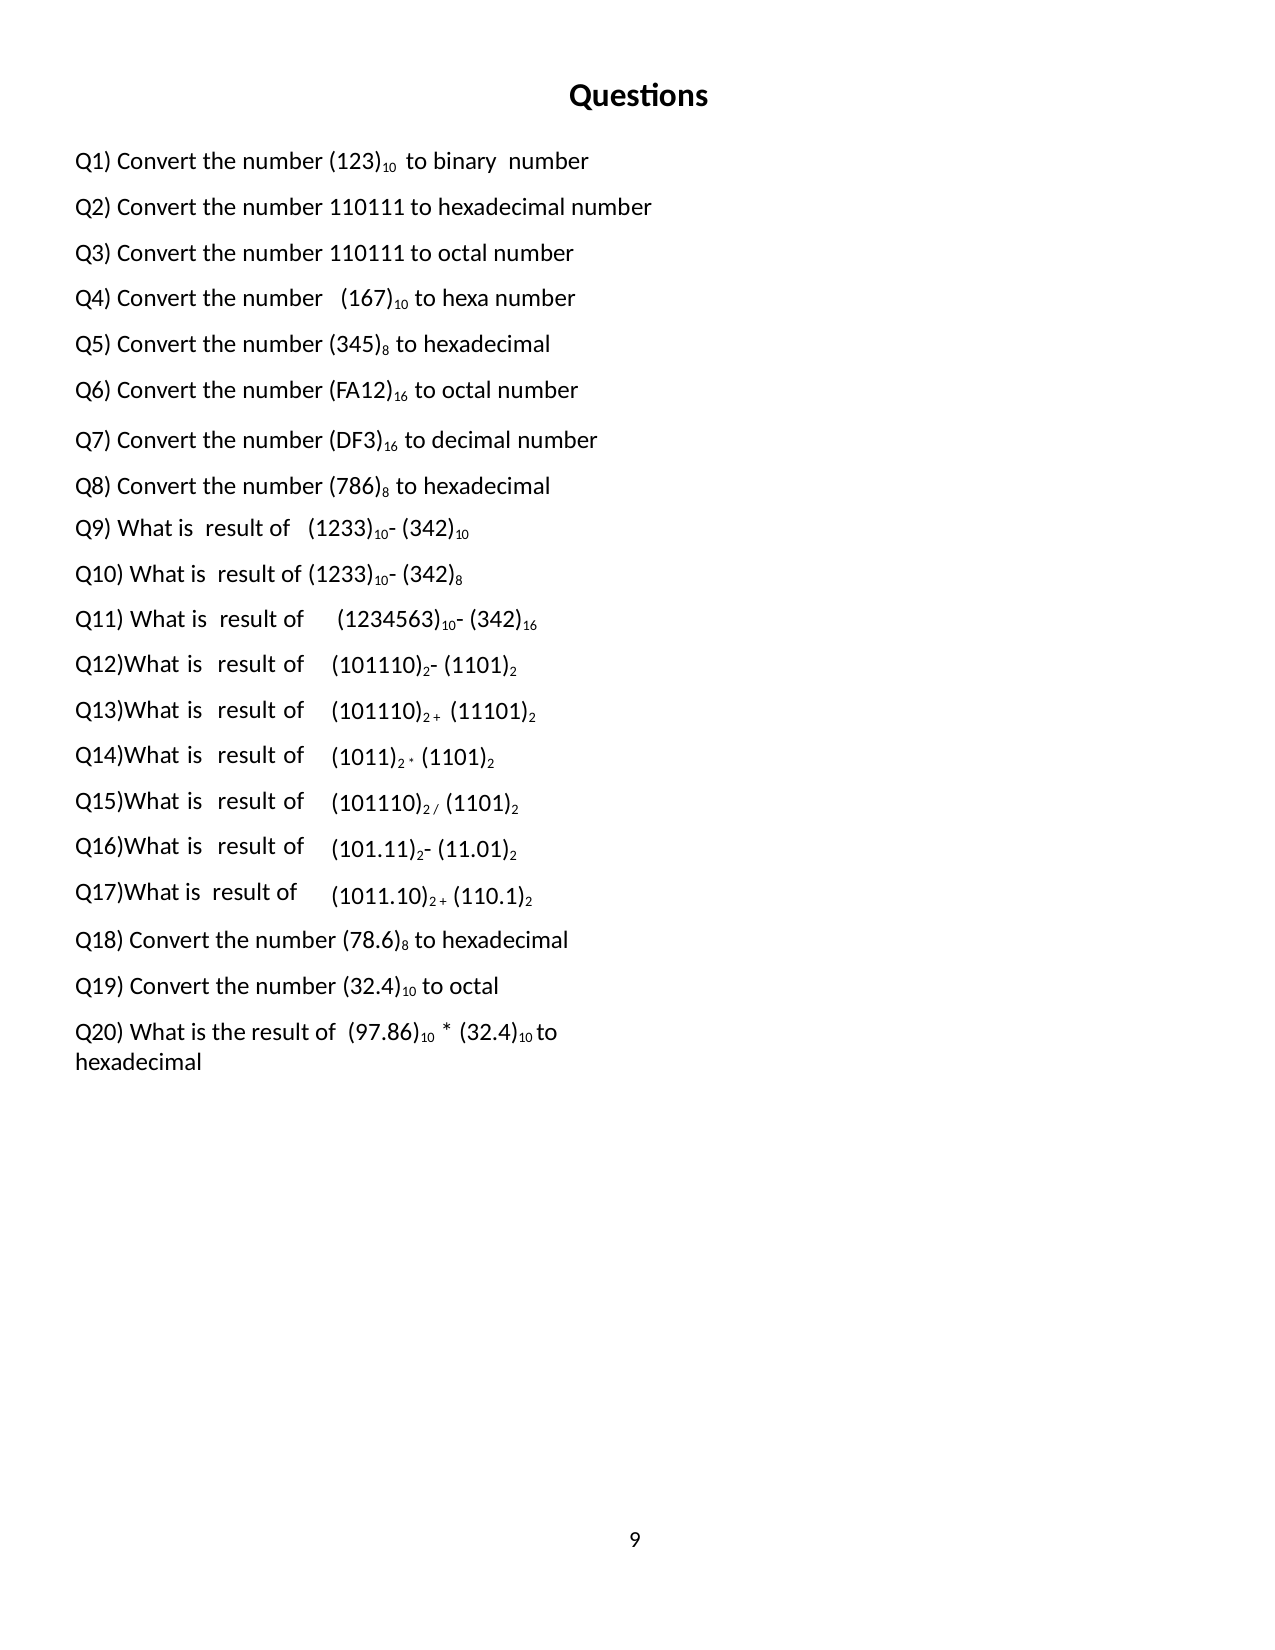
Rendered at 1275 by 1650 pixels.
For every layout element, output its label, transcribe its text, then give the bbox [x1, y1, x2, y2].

text_box (1234563)10- (342)16 (101110)2- (1101)2 (101110)2 + (11101)2 (1011)2 * (1101)2 (101110)2 / (1101)2 (101.11)2- (11.01)2 (1011.10)2 + (110.1)2 [329, 602, 544, 907]
slide_number 9 [624, 1524, 645, 1553]
text_box Q18) Convert the number (78.6)8 to hexadecimal Q19) Convert the number (32.4)10 to octal Q20) What is the result of (97.86)10 * (32.4)10 to hexadecimal [72, 907, 699, 1076]
text_box Questions Q1) Convert the number (123)10 to binary number Q2) Convert the number 110111 to hexadecimal number Q3) Convert the number 110111 to octal number Q4) Convert the number (167)10 to hexa number Q5) Convert the number (345)8 to hexadecimal Q6) Convert the number (FA12)16 to octal number Q7) Convert the number (DF3)16 to decimal number Q8) Convert the number (786)8 to hexadecimal Q9) What is result of (1233)10- (342)10 Q10) What is result of (1233)10- (342)8 [72, 73, 710, 589]
text_box Q11) What is result of Q12)What is result of Q13)What is result of Q14)What is result of Q15)What is result of Q16)What is result of Q17)What is result of [72, 587, 306, 906]
